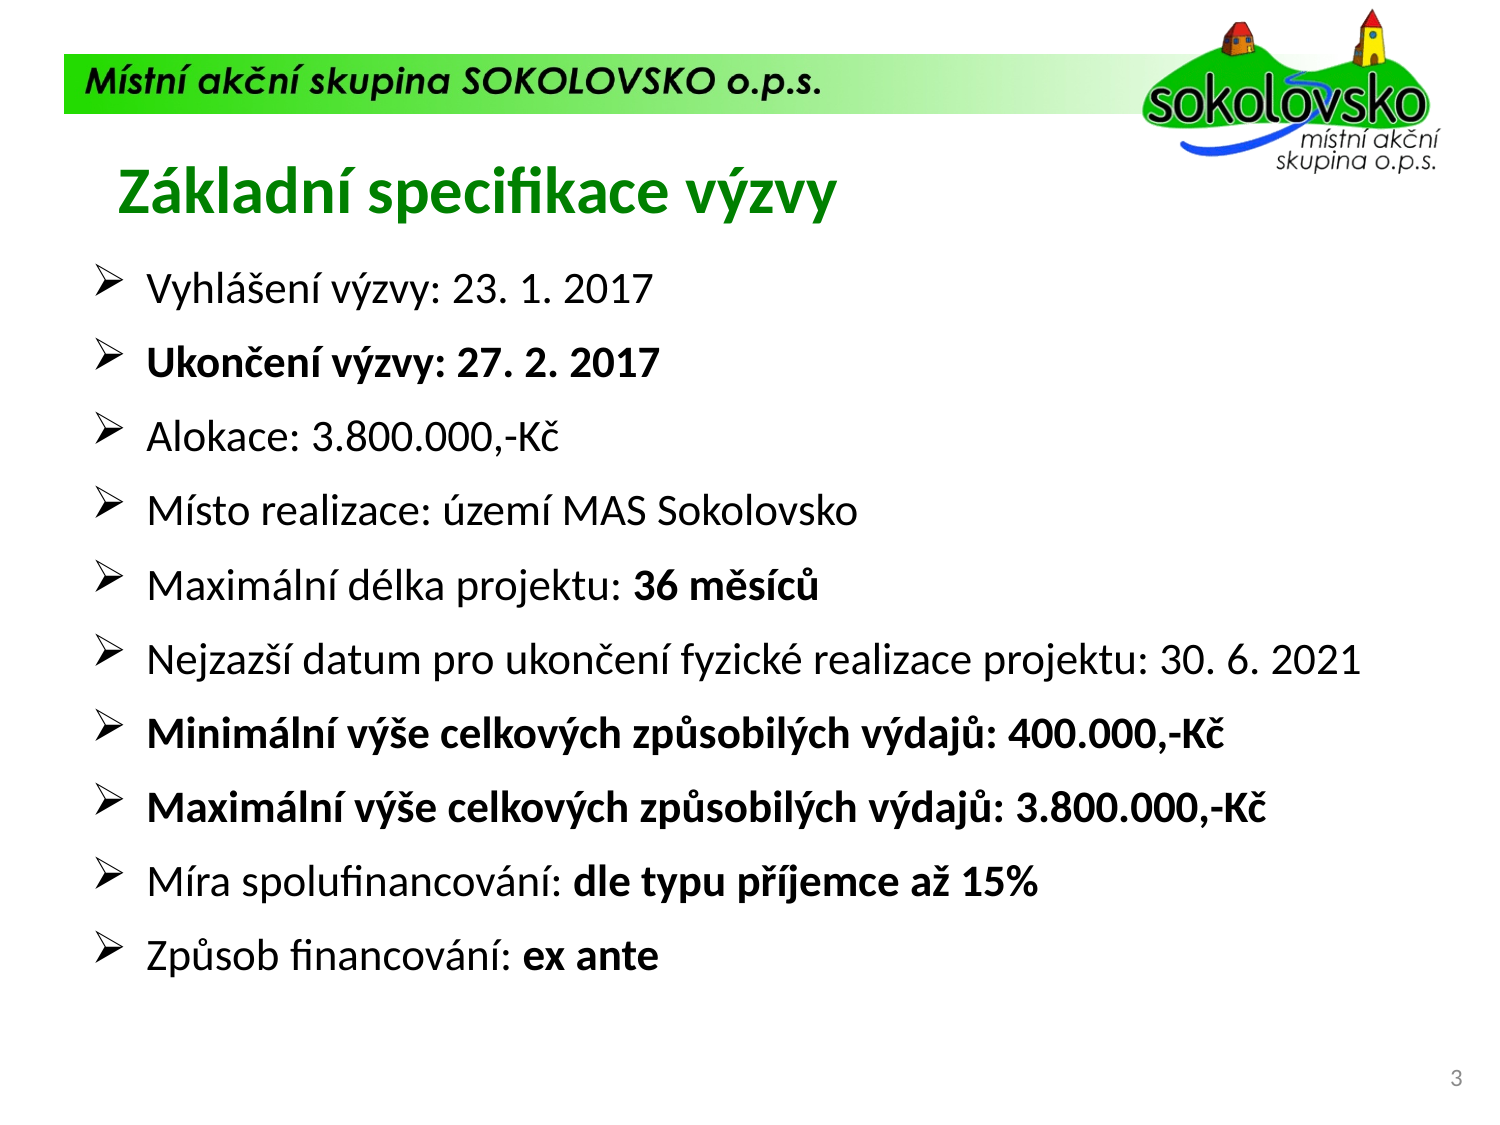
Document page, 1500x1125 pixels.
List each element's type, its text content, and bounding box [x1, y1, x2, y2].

list Vyhlášení výzvy: 23. 1. 2017 Ukončení výzvy: 27. 2. 2017 Alokace: 3.800.000,-Kč Místo realizace: území MAS Sokolovsko Maximální délka projektu: 36 měsíců Nejzazší datum pro ukončení fyzické realizace projektu: 30. 6. 2021 Minimální výše celkových způsobilých výdajů: 400.000,-Kč Maximální výše celkových způsobilých výdajů: 3.800.000,-Kč Míra spolufinancování: dle typu příjemce až 15% Způsob financování: ex ante [76, 250, 1404, 1000]
title Základní specifikace výzvy [104, 129, 1454, 244]
slide_number 3 [1128, 1046, 1478, 1107]
picture [64, 0, 1455, 197]
